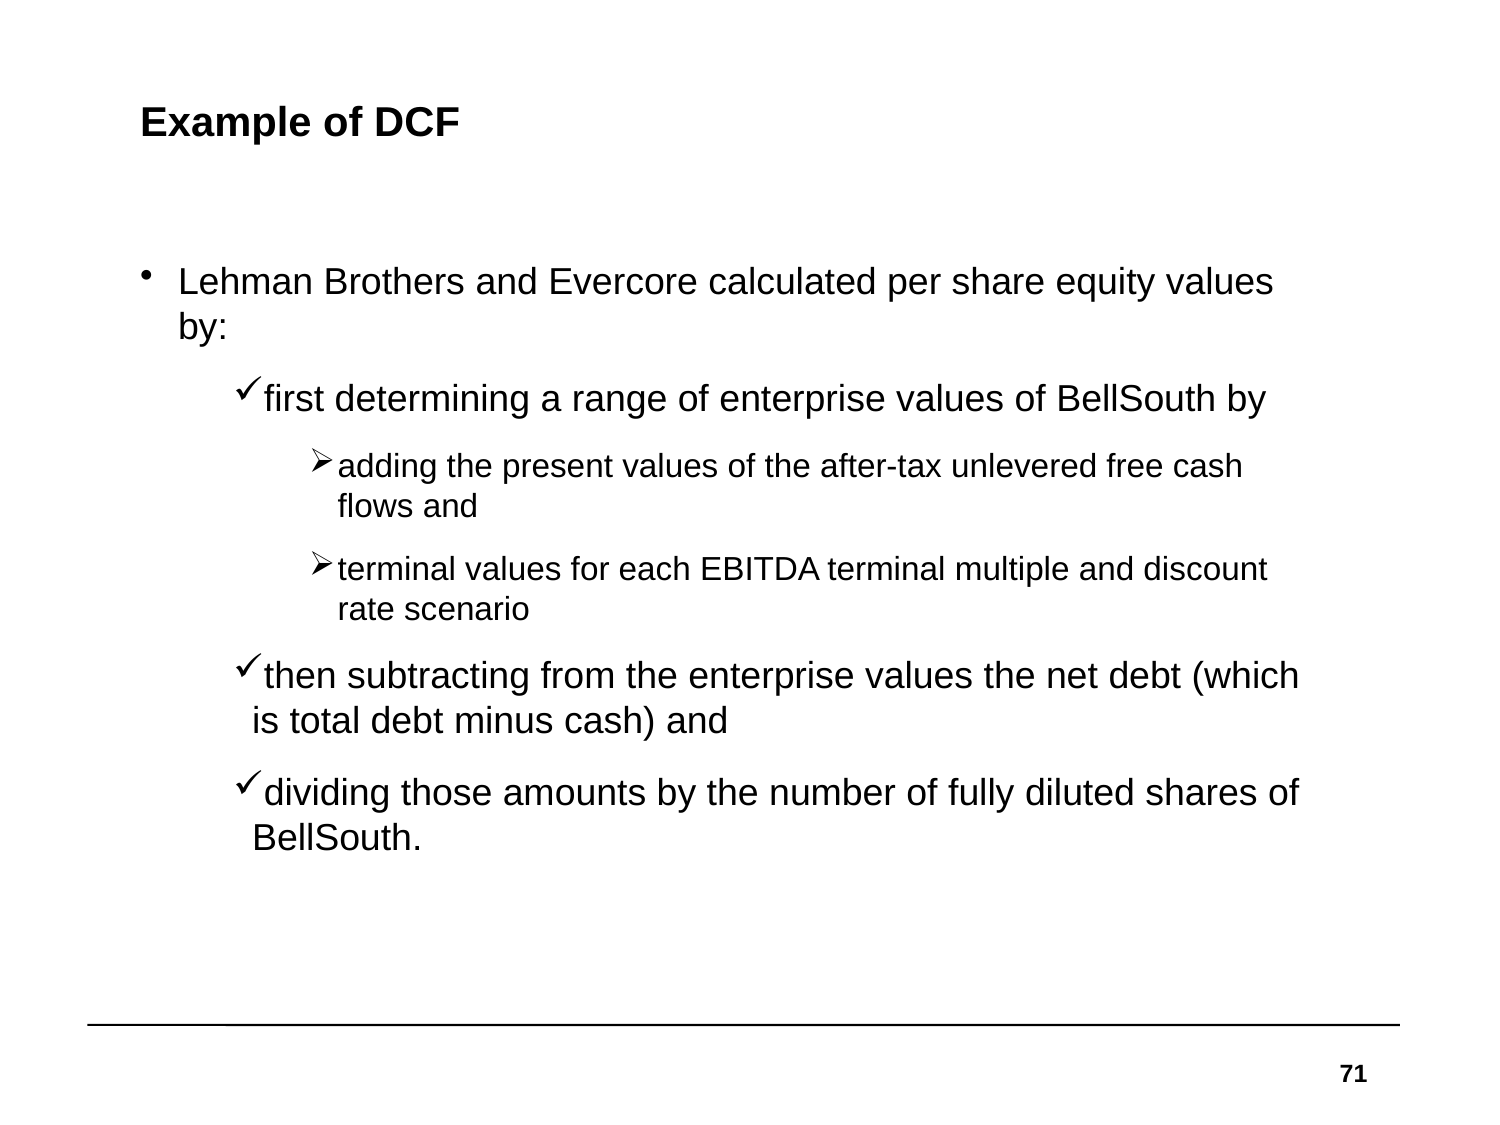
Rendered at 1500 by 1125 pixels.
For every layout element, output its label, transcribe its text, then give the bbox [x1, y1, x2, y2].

title Example of DCF [125, 87, 1375, 225]
list Lehman Brothers and Evercore calculated per share equity values by: first determining a range of enterprise values of BellSouth by adding the present values of the after-tax unlevered free cash flows and terminal values for each EBITDA terminal multiple and discount rate scenario then subtracting from the enterprise values the net debt (which is total debt minus cash) and dividing those amounts by the number of fully diluted shares of BellSouth. [125, 249, 1338, 1000]
